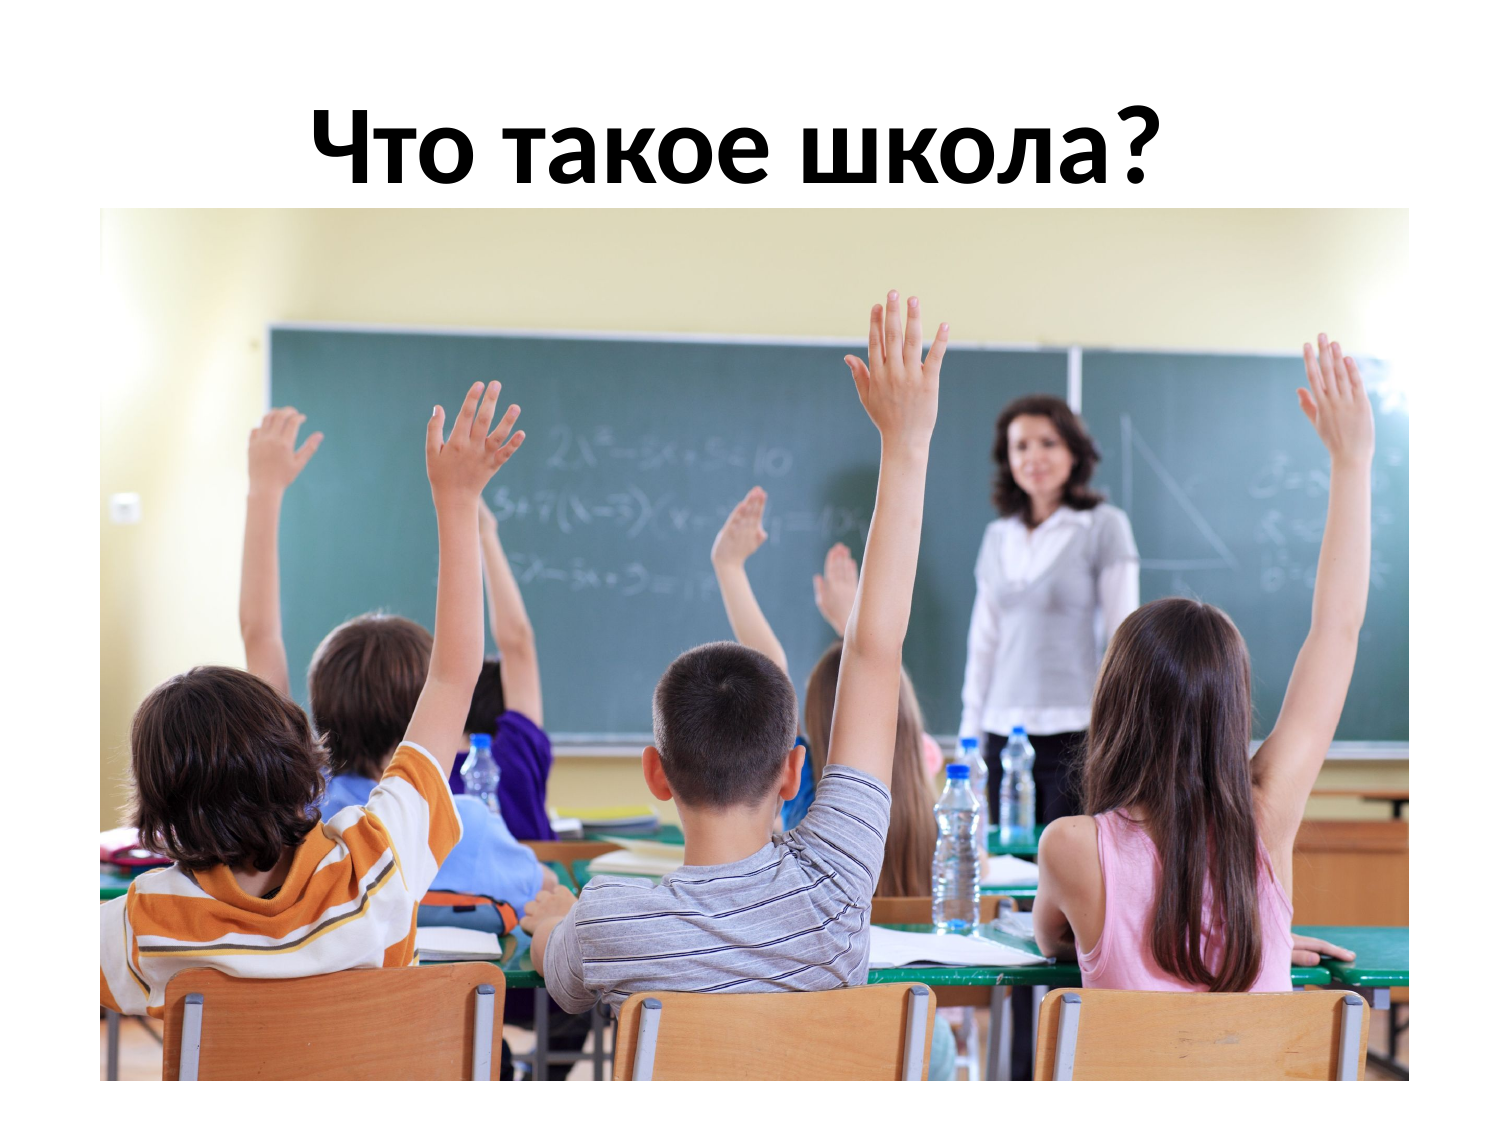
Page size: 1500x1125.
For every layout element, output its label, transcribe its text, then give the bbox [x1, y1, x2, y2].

title Что такое школа? [75, 45, 1425, 233]
picture [100, 207, 1409, 1081]
